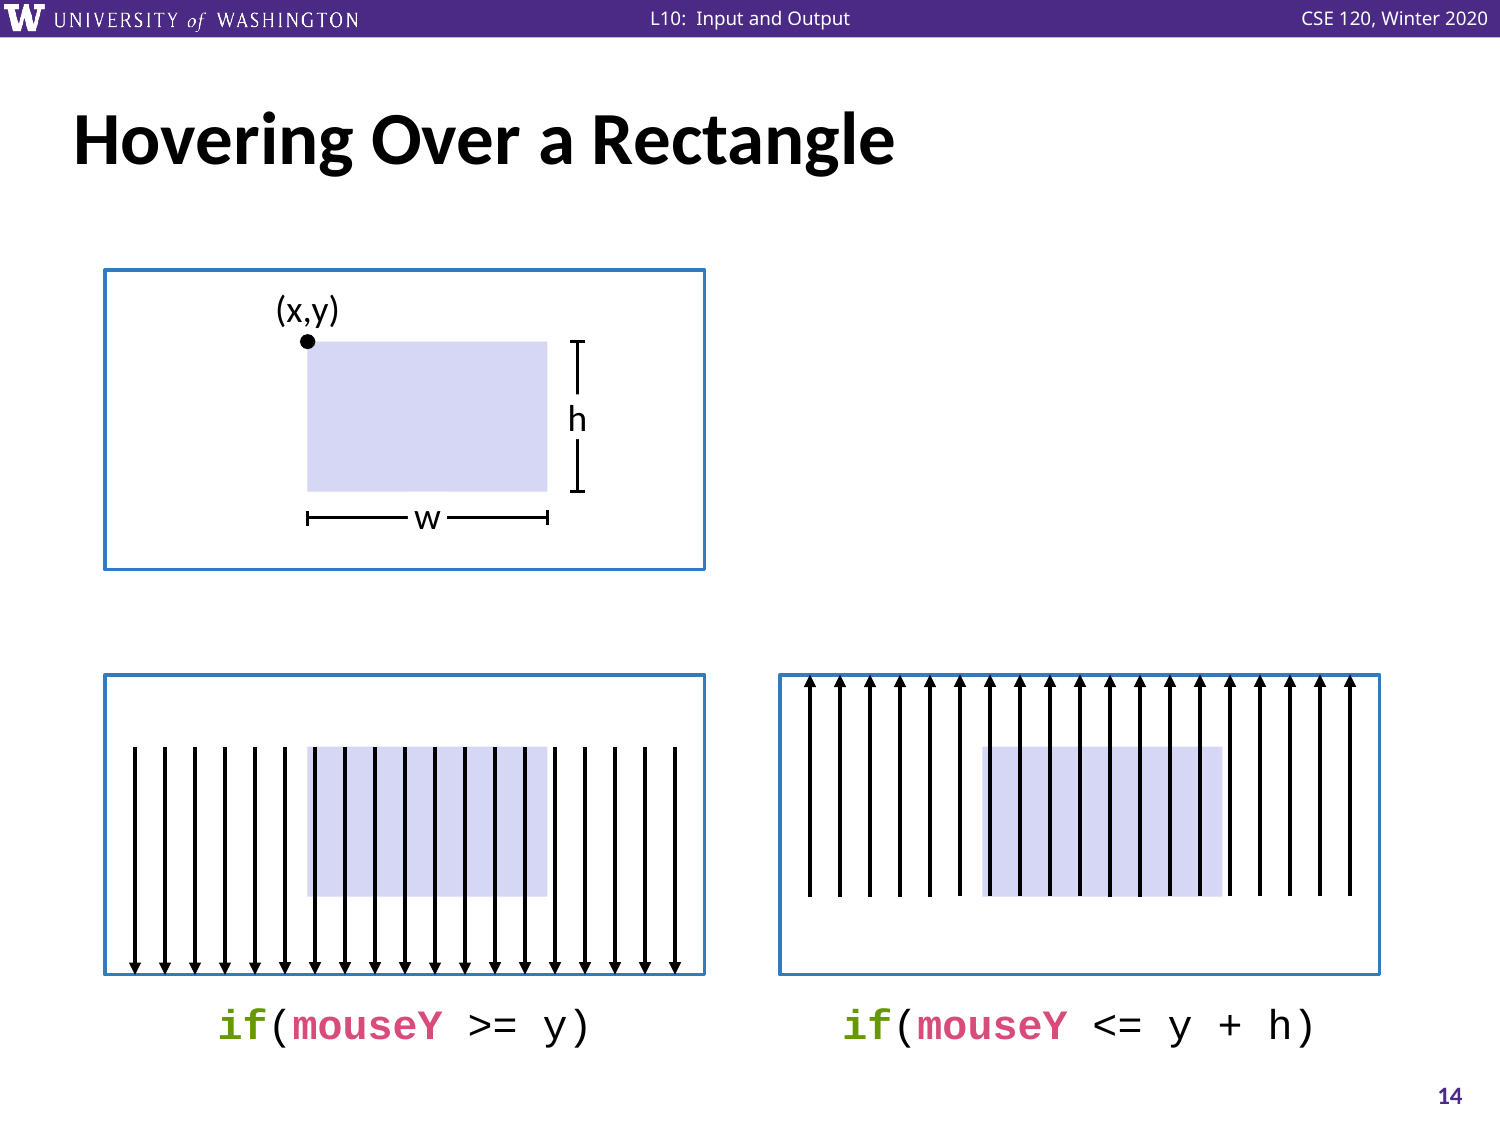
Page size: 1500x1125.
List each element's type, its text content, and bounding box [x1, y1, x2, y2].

picture [4, 4, 358, 32]
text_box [134, 746, 676, 976]
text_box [779, 674, 1381, 976]
slide_number 14 [1400, 1065, 1500, 1125]
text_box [269, 284, 593, 530]
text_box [104, 674, 706, 976]
title Hovering Over a Rectangle [58, 71, 1438, 198]
text_box if(mouseY <= y + h) [779, 990, 1380, 1056]
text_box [809, 674, 1351, 897]
text_box if(mouseY >= y) [104, 990, 705, 1056]
text_box [104, 269, 705, 570]
